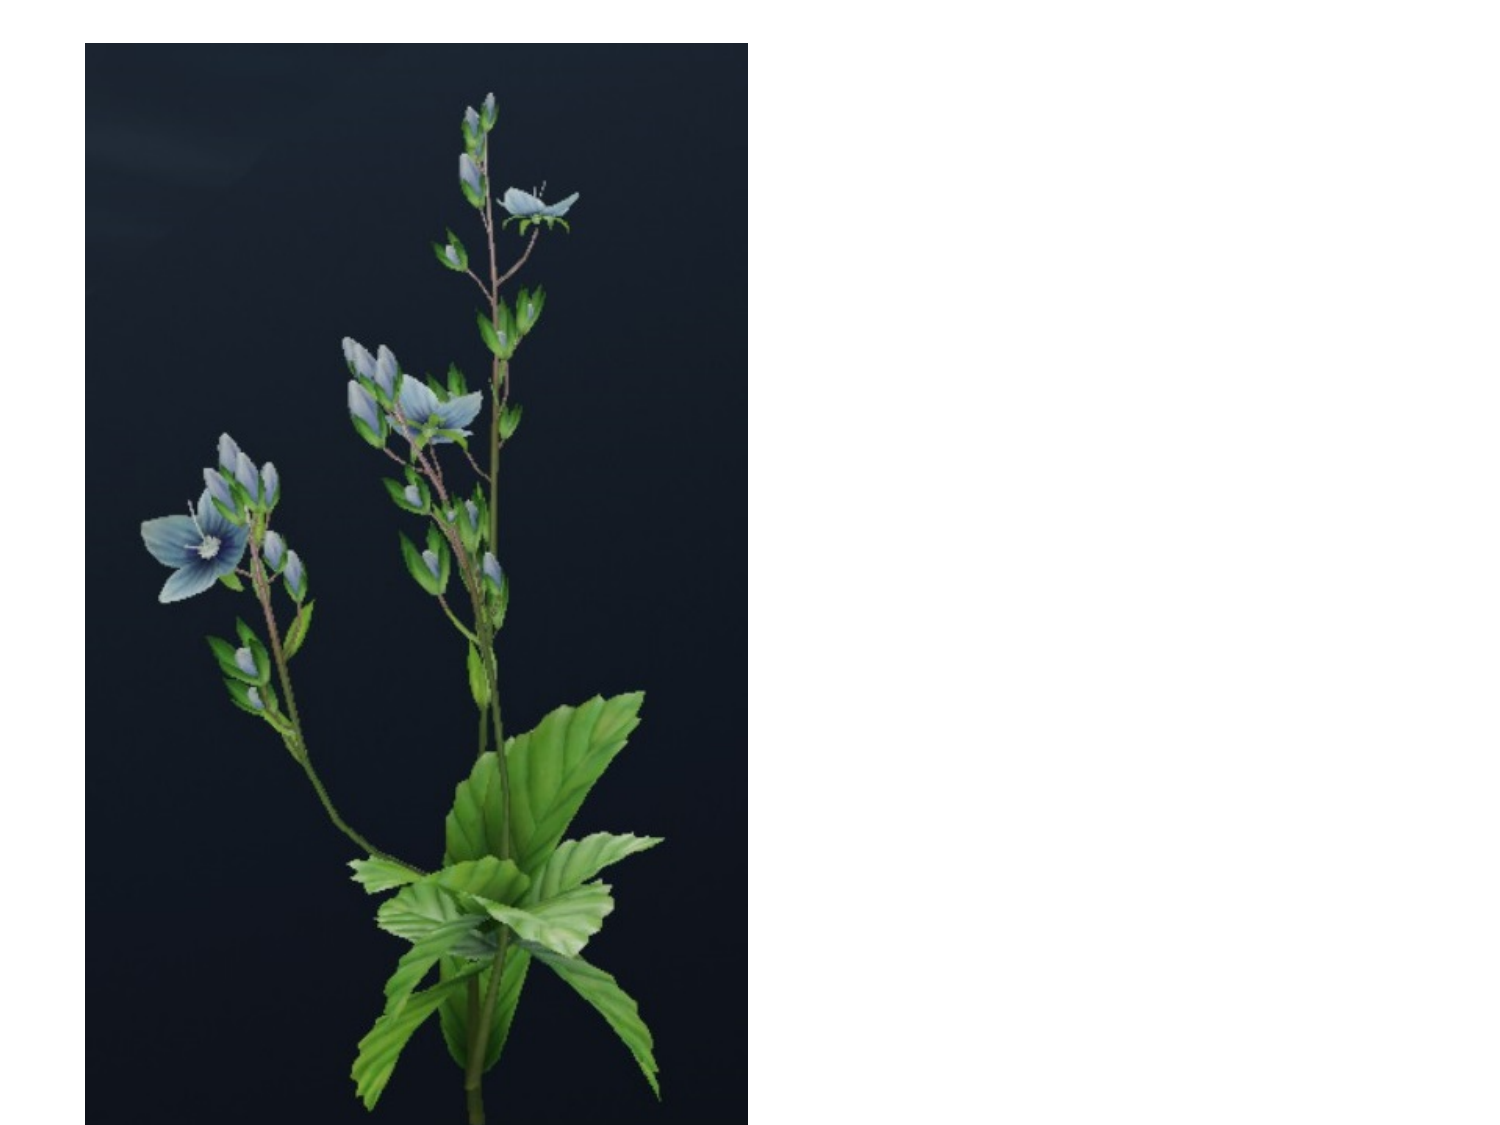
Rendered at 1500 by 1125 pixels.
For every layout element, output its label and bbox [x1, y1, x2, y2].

picture [85, 43, 748, 1125]
